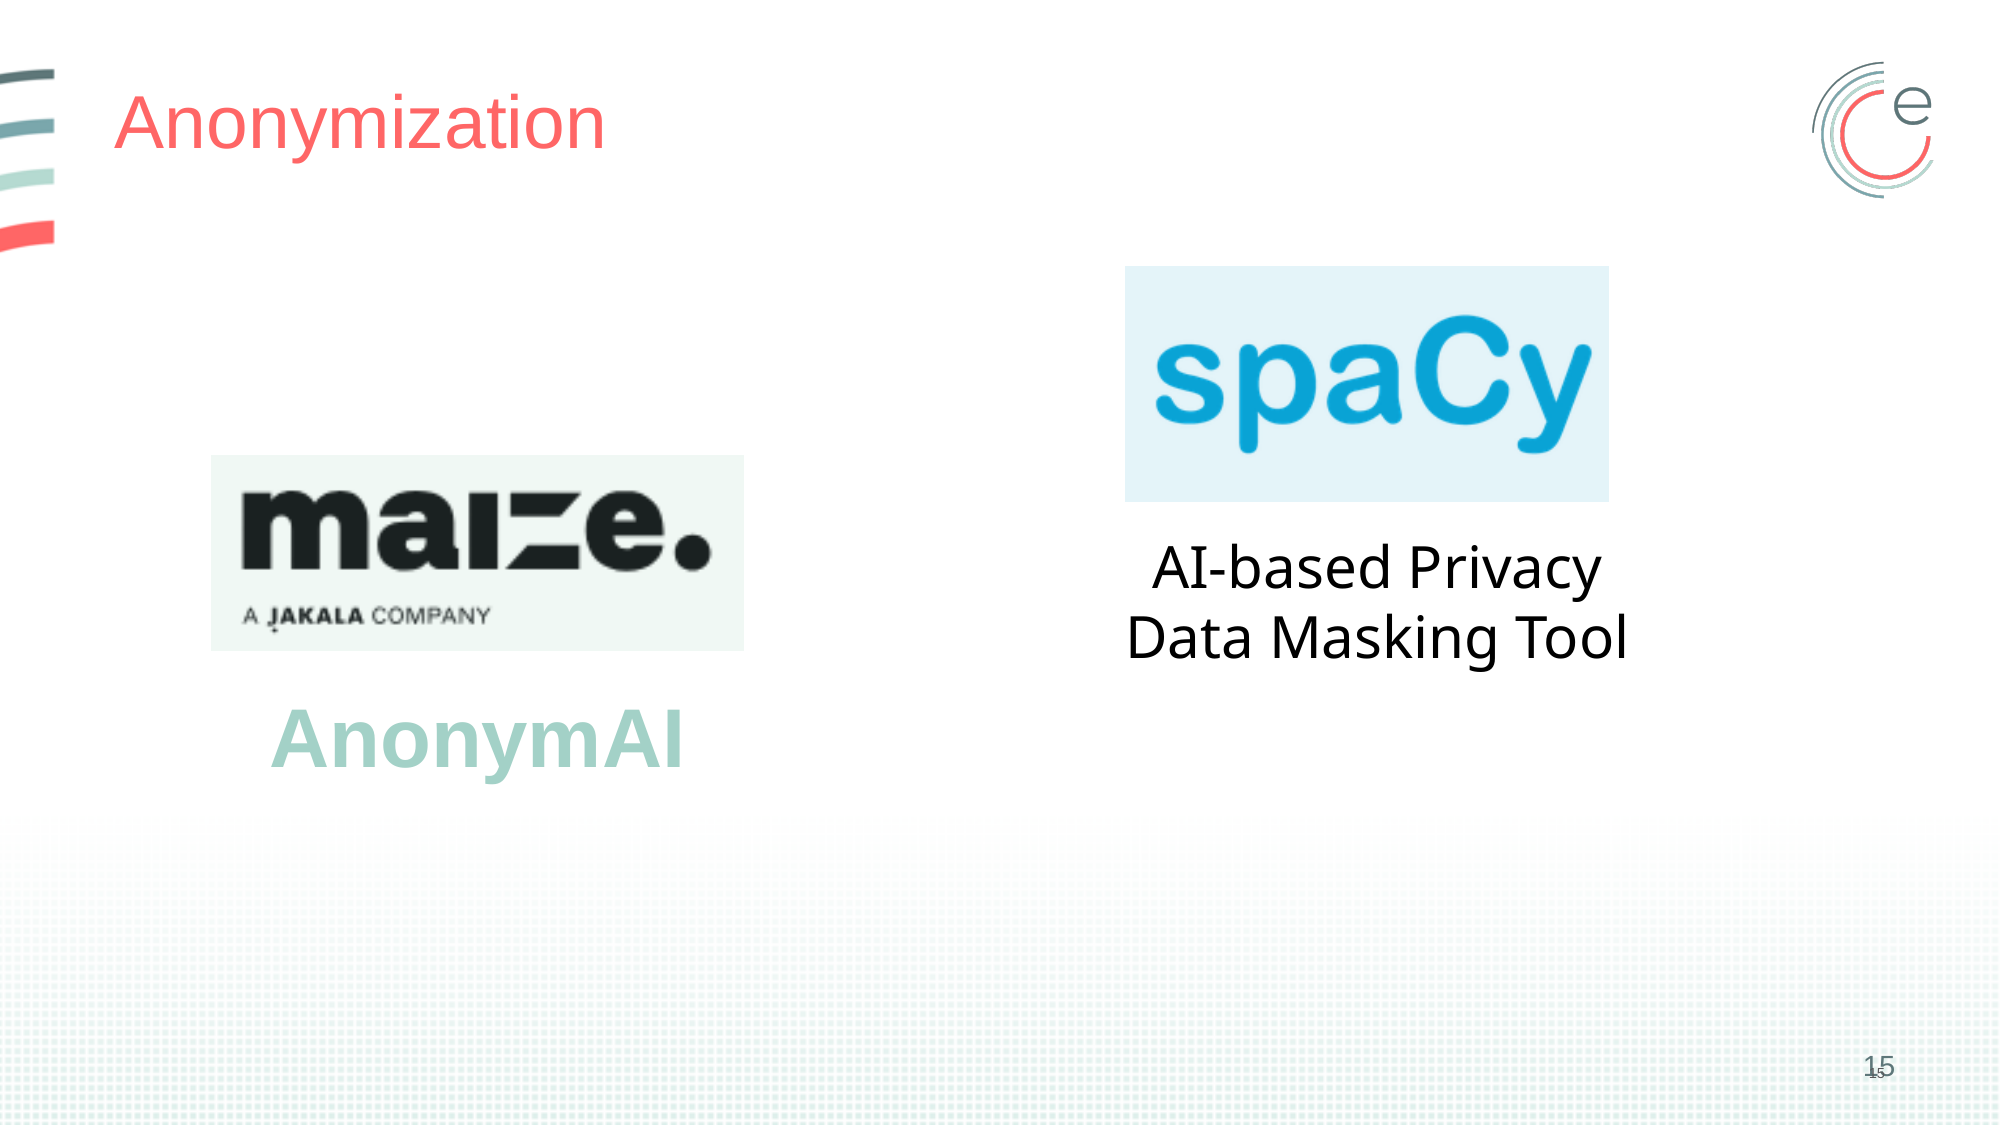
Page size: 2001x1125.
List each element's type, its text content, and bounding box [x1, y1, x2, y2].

slide_number 15 [1433, 1042, 1900, 1103]
text_box AnonymAI [211, 676, 744, 791]
title Anonymization [99, 52, 1900, 197]
text_box AI-based Privacy Data Masking Tool [1087, 522, 1667, 678]
picture [0, 0, 2001, 1125]
